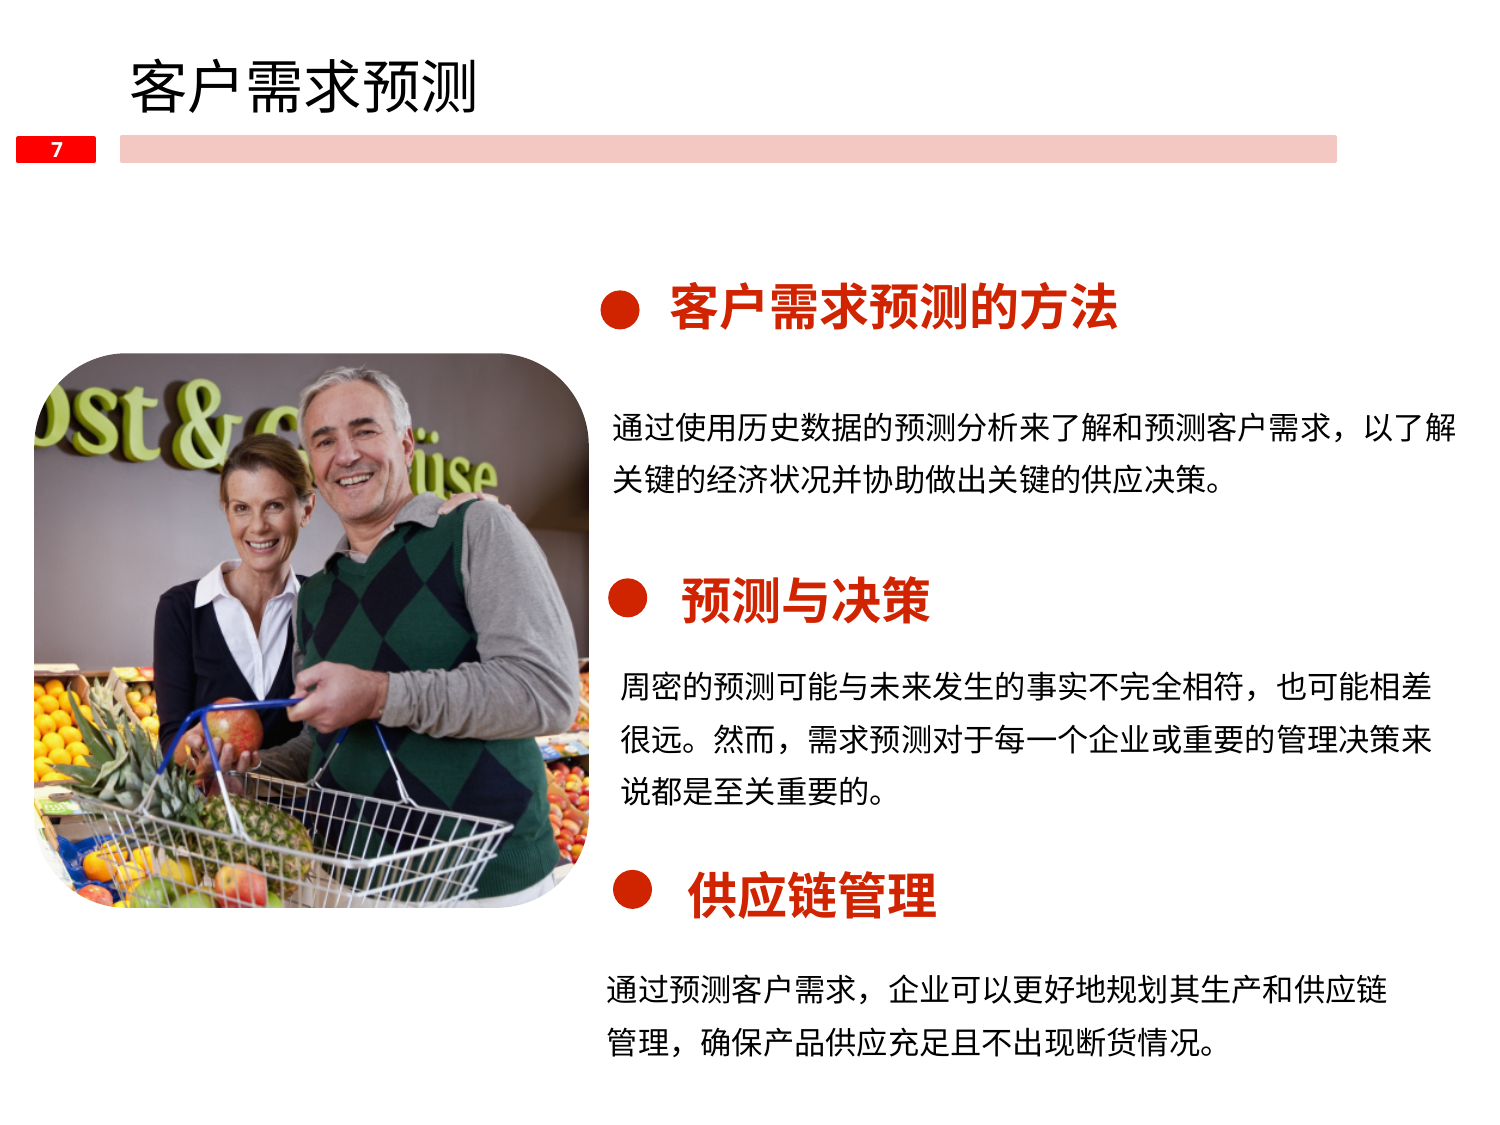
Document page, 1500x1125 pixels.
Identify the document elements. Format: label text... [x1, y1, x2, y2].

text_box [608, 578, 648, 618]
text_box [612, 869, 653, 909]
text_box [600, 290, 640, 330]
text_box [17, 129, 97, 189]
picture [33, 353, 590, 909]
text_box 通过预测客户需求，企业可以更好地规划其生产和供应链管理，确保产品供应充足且不出现断货情况。 [606, 955, 1415, 1106]
text_box 通过使用历史数据的预测分析来了解和预测客户需求，以了解关键的经济状况并协助做出关键的供应决策。 [612, 393, 1461, 543]
text_box 预测与决策 [660, 535, 1408, 650]
text_box 客户需求预测 [114, 42, 494, 128]
text_box 周密的预测可能与未来发生的事实不完全相符，也可能相差很远。然而，需求预测对于每一个企业或重要的管理决策来说都是至关重要的。 [620, 652, 1461, 803]
text_box 客户需求预测的方法 [649, 246, 1161, 356]
text_box 供应链管理 [667, 828, 1108, 946]
